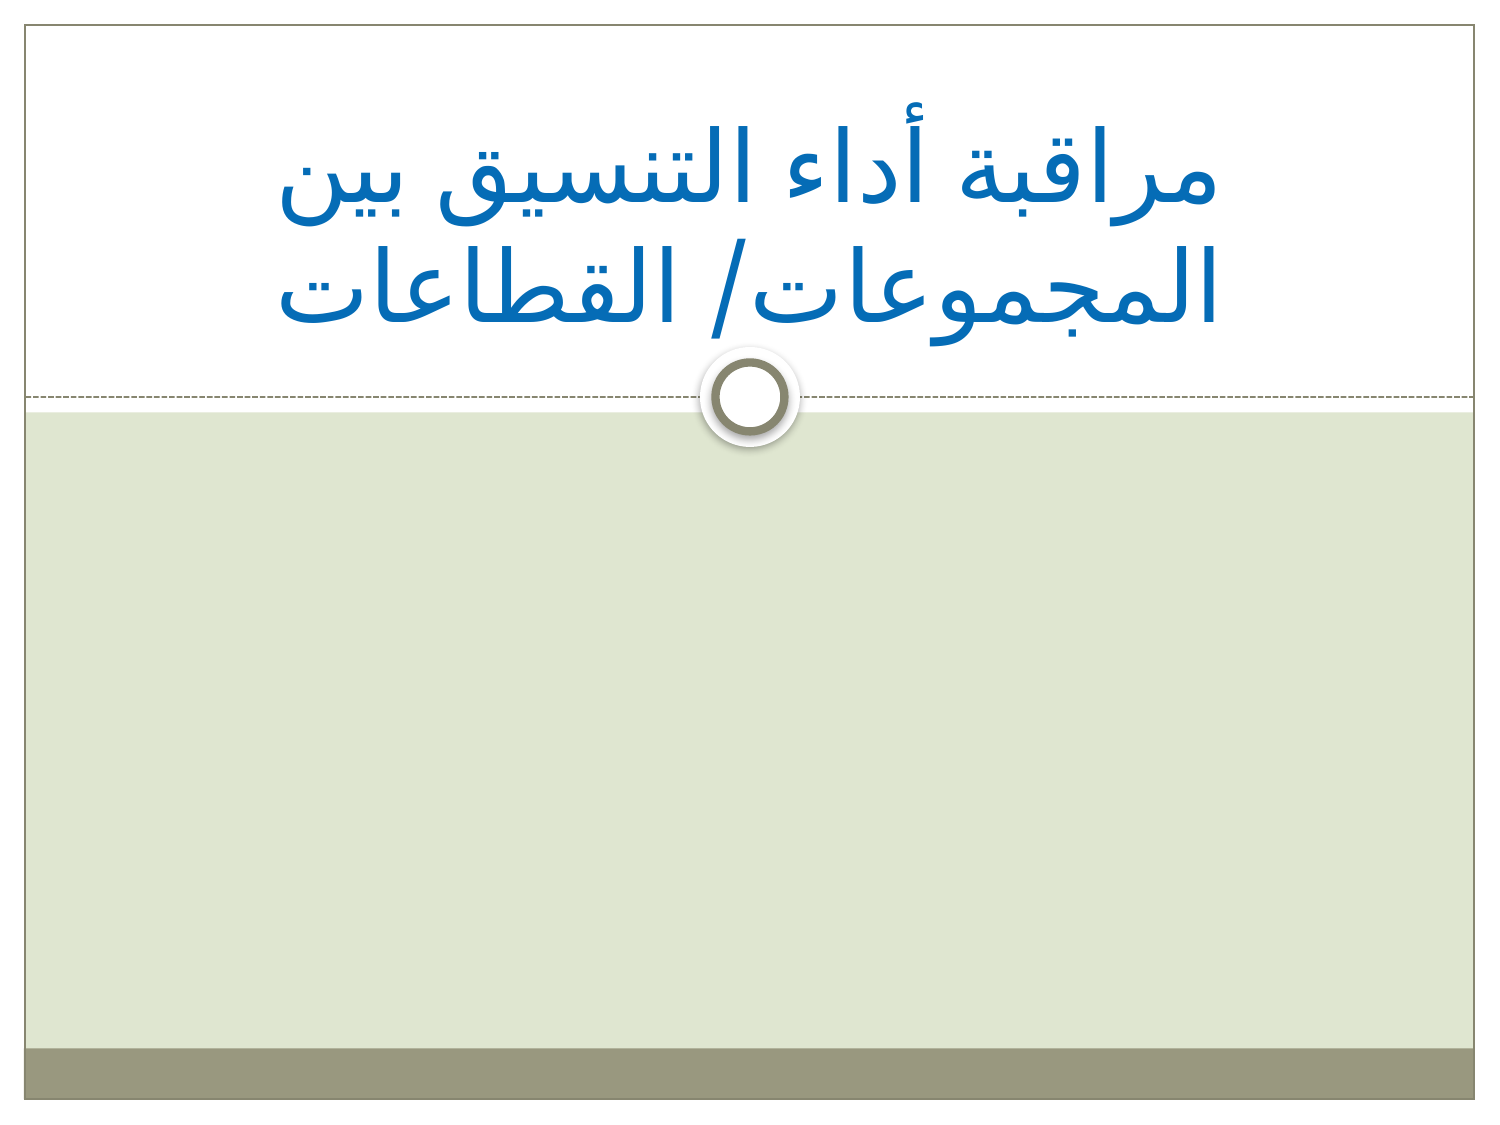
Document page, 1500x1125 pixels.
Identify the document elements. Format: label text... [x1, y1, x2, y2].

title مراقبة أداء التنسيق بين المجموعات/ القطاعات [112, 62, 1388, 350]
